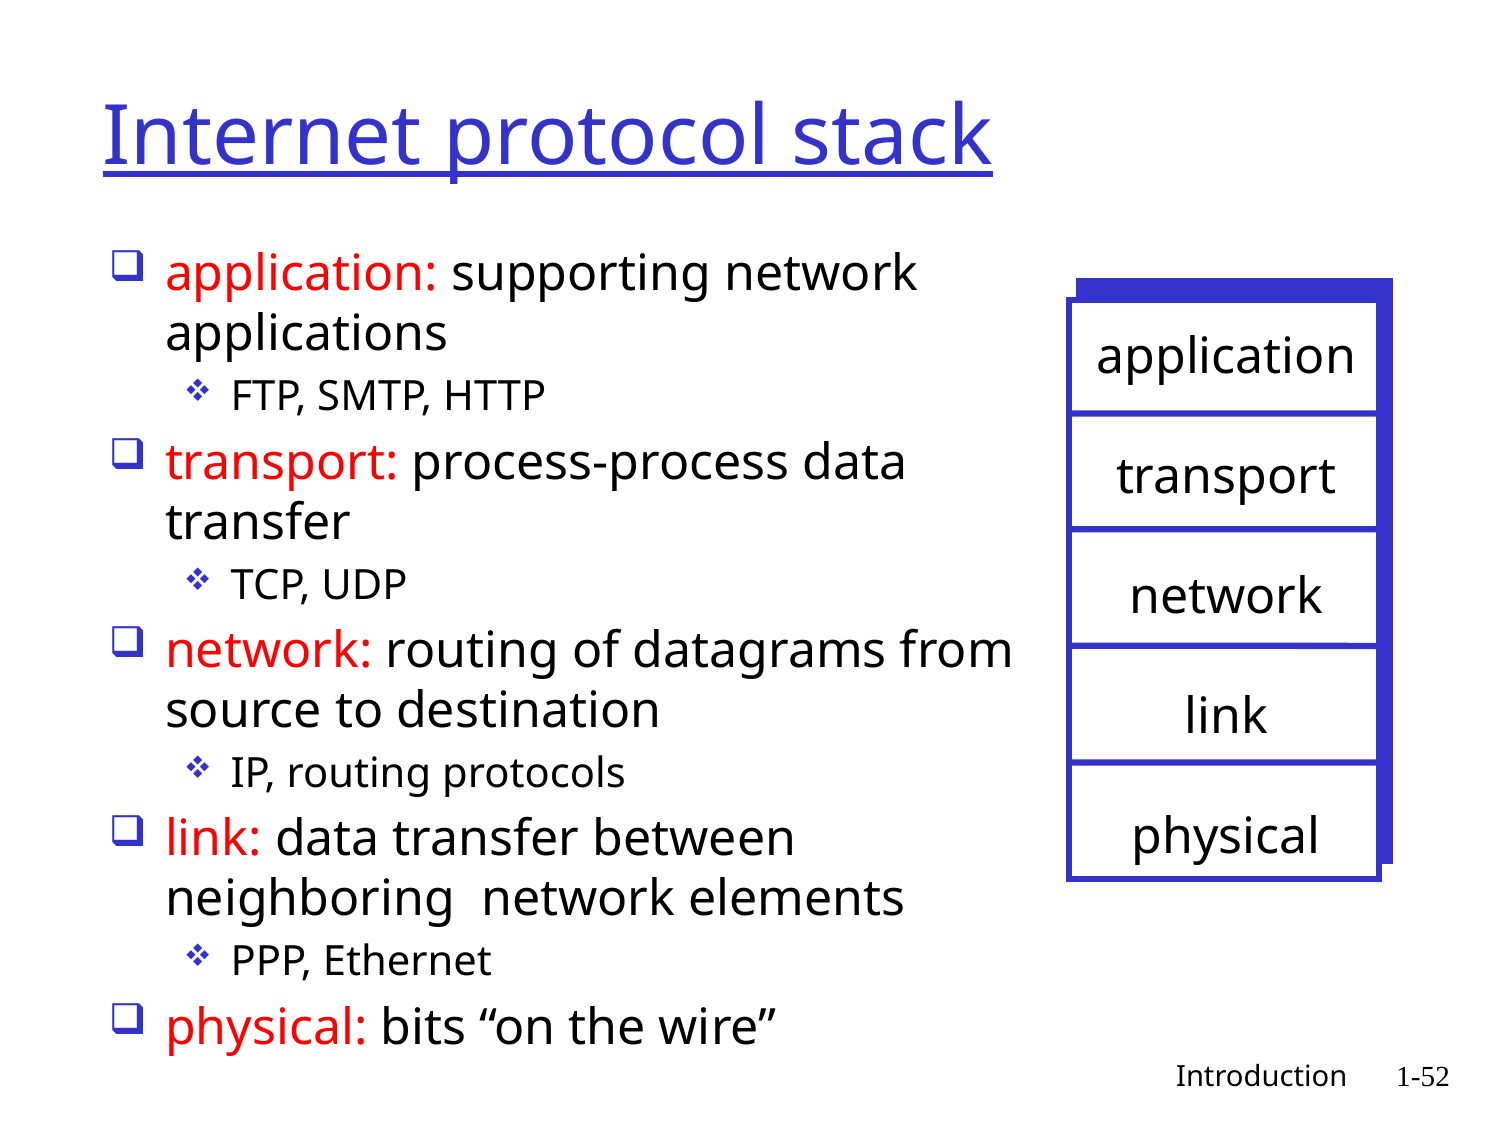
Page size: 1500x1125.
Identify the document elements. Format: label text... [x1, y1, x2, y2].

footer Introduction [887, 1049, 1362, 1125]
list application: supporting network applications FTP, SMTP, HTTP transport: process-process data transfer TCP, UDP network: routing of datagrams from source to destination IP, routing protocols link: data transfer between neighboring network elements PPP, Ethernet physical: bits “on the wire” [93, 233, 1032, 997]
slide_number 1-52 [1362, 1049, 1466, 1125]
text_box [1067, 299, 1380, 880]
title Internet protocol stack [87, 37, 1363, 226]
text_box [1079, 281, 1390, 861]
